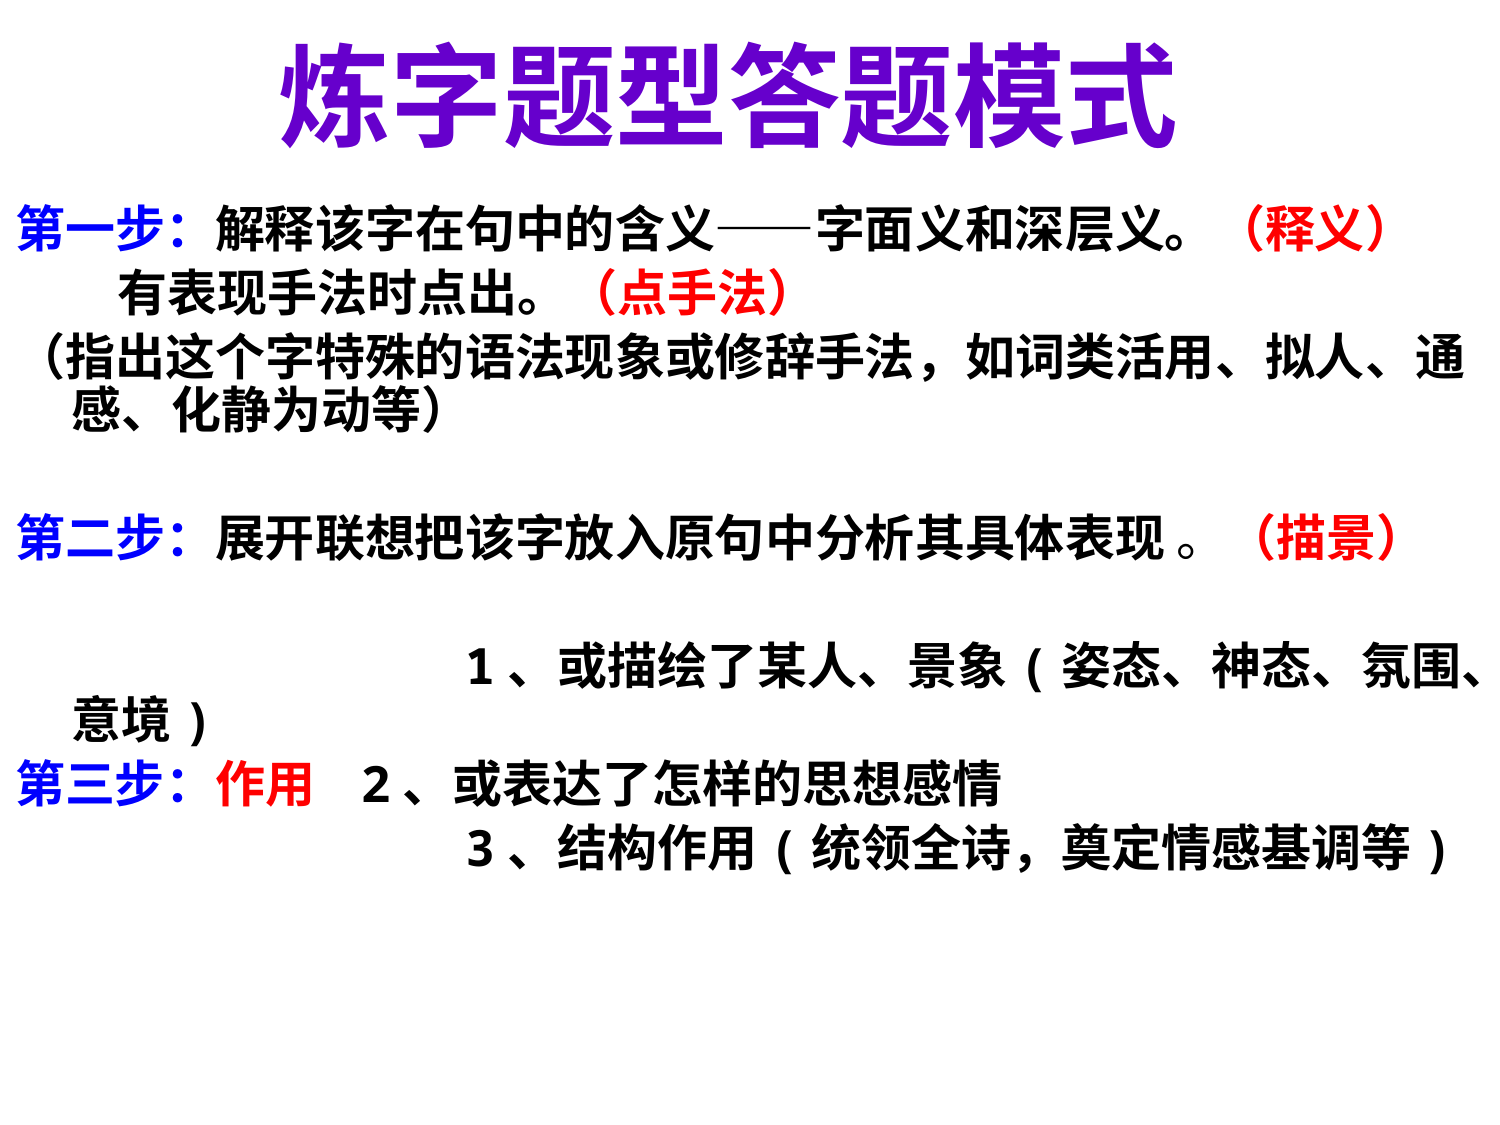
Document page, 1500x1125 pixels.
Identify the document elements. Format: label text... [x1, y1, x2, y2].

text_box [324, 656, 384, 823]
title 炼字题型答题模式 [53, 0, 1404, 188]
list 第一步：解释该字在句中的含义——字面义和深层义。（释义） 有表现手法时点出。（点手法） （指出这个字特殊的语法现象或修辞手法，如词类活用、拟人、通感、化静为动等） 第二步：展开联想把该字放入原句中分析其具体表现 。（描景） 1、或描绘了某人、景象(姿态、神态、氛围、意境) 第三步：作用 2、或表达了怎样的思想感情 3、结构作用(统领全诗，奠定情感基调等) [0, 196, 1500, 939]
